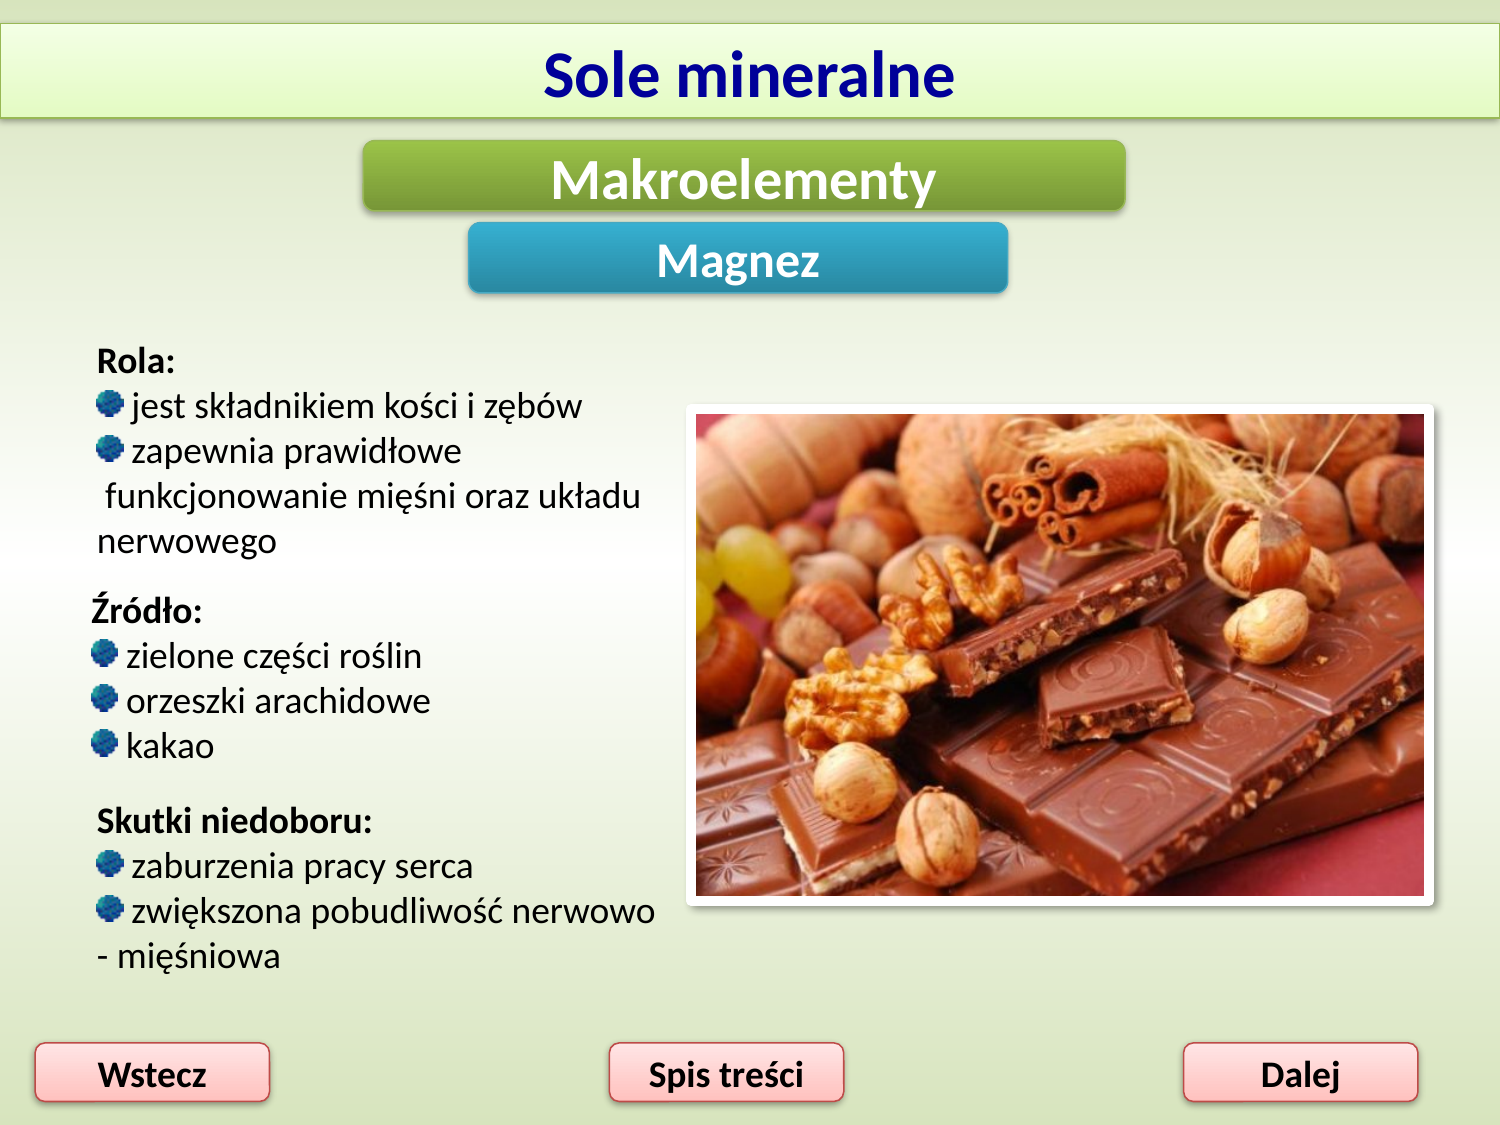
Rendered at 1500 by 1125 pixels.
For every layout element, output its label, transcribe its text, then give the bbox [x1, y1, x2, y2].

text_box Makroelementy [362, 139, 1126, 212]
text_box Źródło: zielone części roślin orzeszki arachidowe kakao [76, 578, 687, 773]
text_box [689, 407, 1431, 903]
picture [91, 684, 118, 712]
text_box Magnez [467, 221, 1009, 294]
picture [91, 639, 118, 667]
text_box Spis treści [608, 1042, 845, 1103]
picture [96, 895, 124, 922]
picture [96, 850, 124, 877]
text_box Dalej [1182, 1042, 1419, 1103]
picture [91, 729, 118, 757]
text_box Skutki niedoboru: zaburzenia pracy serca zwiększona pobudliwość nerwowo - mięśniowa [82, 788, 868, 984]
text_box Sole mineralne [0, 23, 1500, 119]
text_box Rola: jest składnikiem kości i zębów zapewnia prawidłowe funkcjonowanie mięśni oraz układu nerwowego [82, 328, 903, 569]
picture [96, 435, 124, 462]
text_box Wstecz [34, 1042, 271, 1103]
picture [96, 390, 124, 417]
